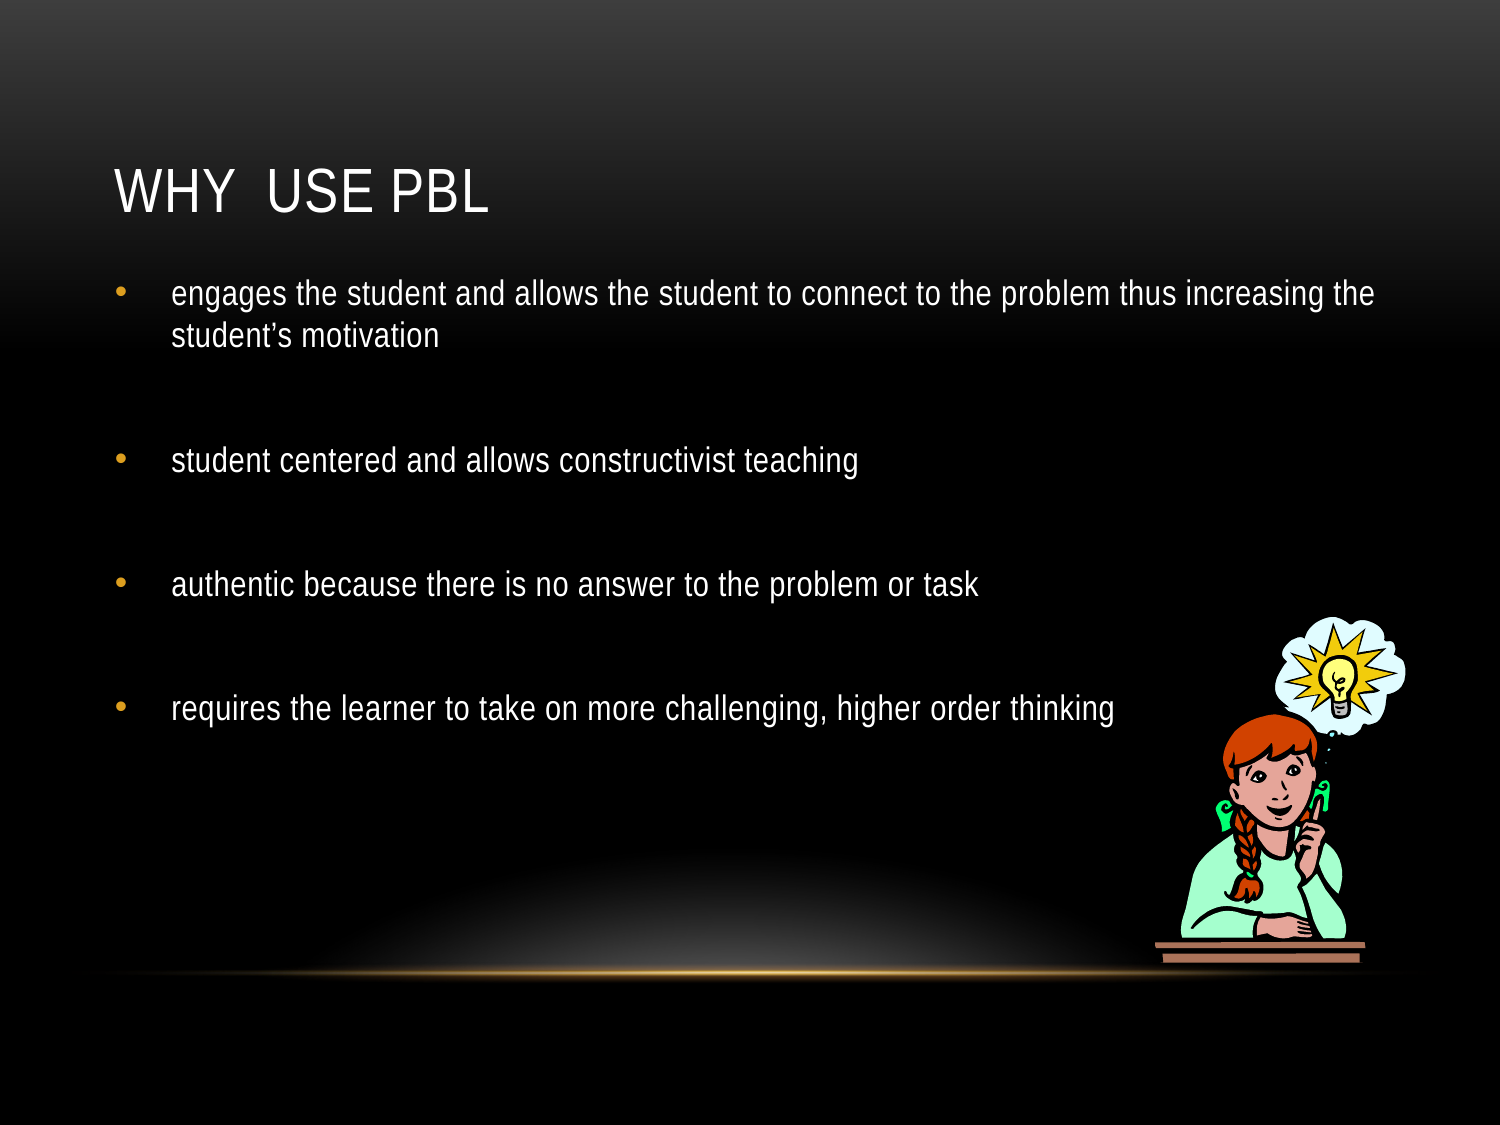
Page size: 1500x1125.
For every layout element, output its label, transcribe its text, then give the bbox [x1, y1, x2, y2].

title Why use pbl [99, 45, 1400, 233]
list engages the student and allows the student to connect to the problem thus increasing the student’s motivation student centered and allows constructivist teaching authentic because there is no answer to the problem or task requires the learner to take on more challenging, higher order thinking [99, 262, 1400, 938]
picture [0, 0, 1500, 1125]
